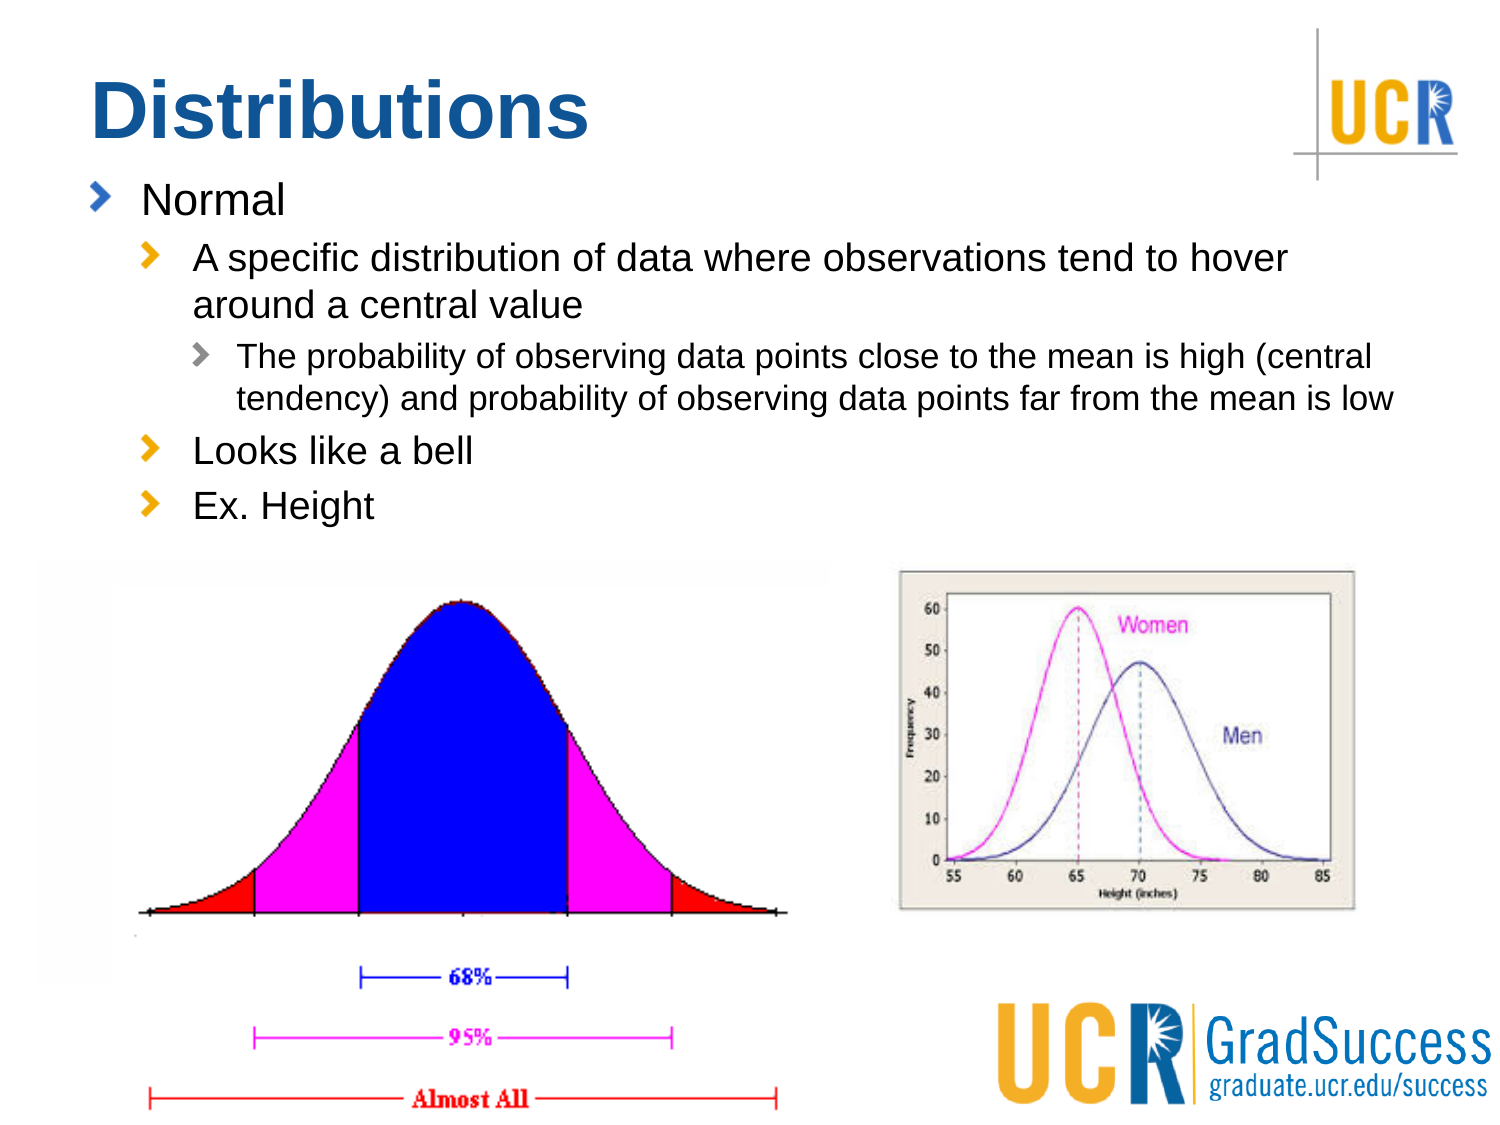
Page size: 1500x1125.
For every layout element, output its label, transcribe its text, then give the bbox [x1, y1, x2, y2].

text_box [112, 587, 832, 1125]
picture [889, 562, 1363, 917]
picture [1282, 0, 1500, 196]
title Distributions [75, 37, 1300, 162]
picture [141, 434, 163, 463]
picture [141, 241, 163, 270]
picture [90, 181, 115, 213]
picture [192, 342, 212, 367]
picture [37, 562, 830, 985]
picture [141, 490, 163, 518]
list Normal A specific distribution of data where observations tend to hover around a central value The probability of observing data points close to the mean is high (central tendency) and probability of observing data points far from the mean is low Looks like a bell Ex. Height [75, 162, 1425, 563]
